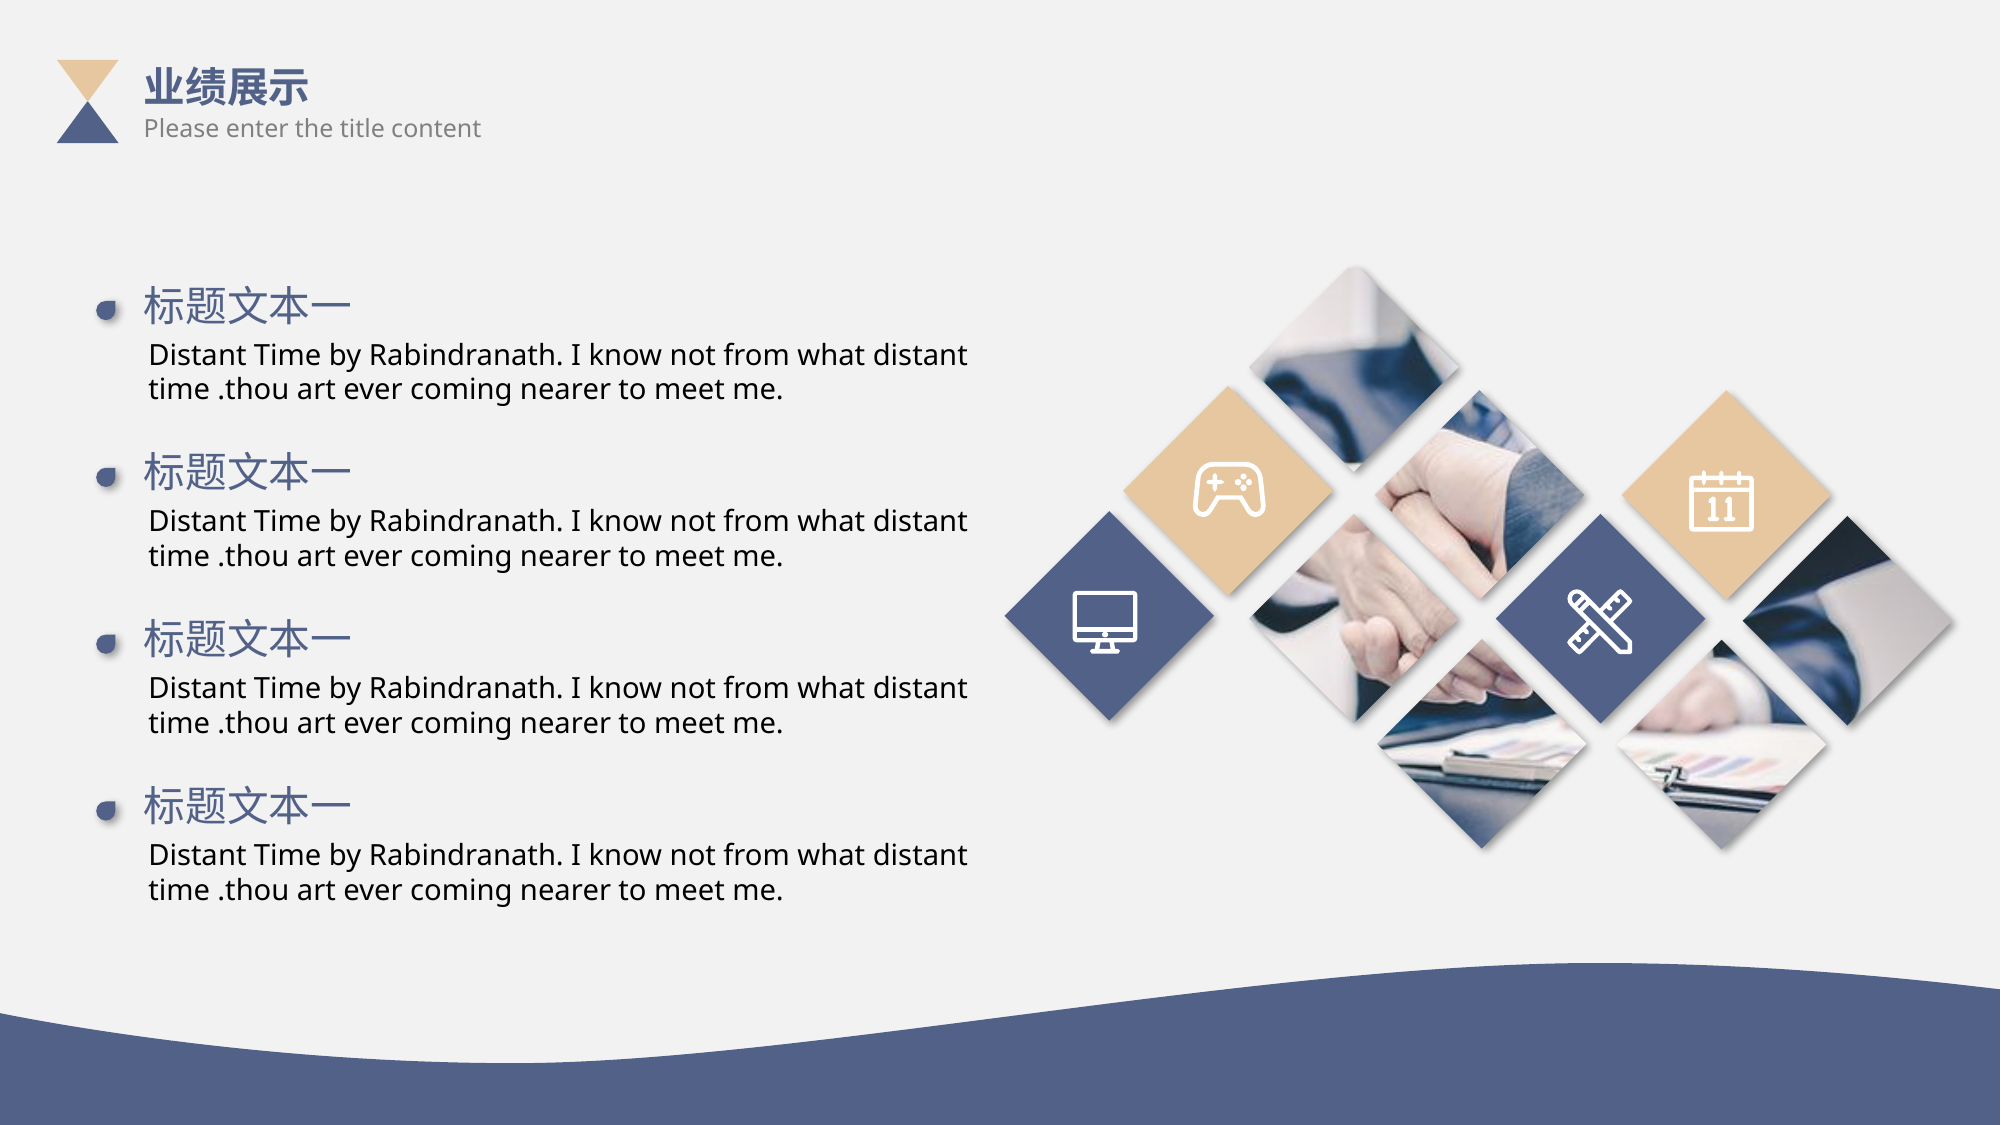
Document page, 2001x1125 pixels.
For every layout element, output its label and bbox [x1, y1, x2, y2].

text_box [96, 772, 1000, 915]
text_box [1004, 267, 1953, 850]
text_box [96, 438, 1000, 582]
text_box [96, 605, 1000, 748]
text_box [0, 961, 2000, 1125]
text_box [96, 271, 1000, 415]
text_box [56, 52, 525, 151]
